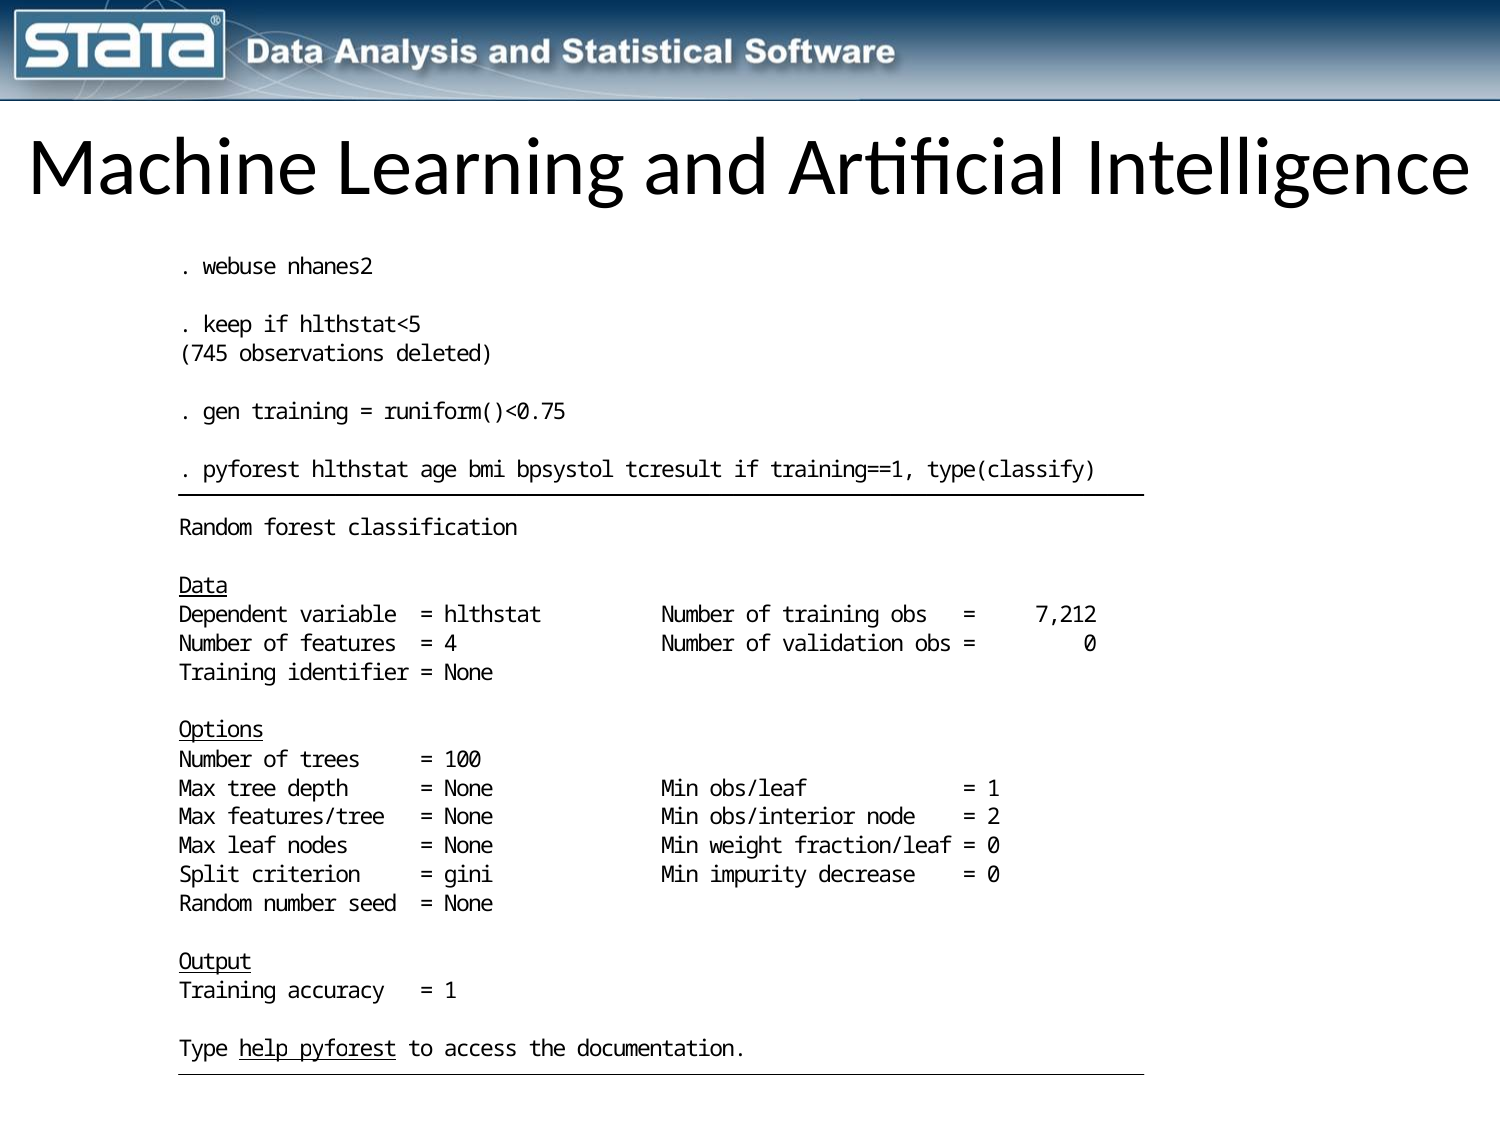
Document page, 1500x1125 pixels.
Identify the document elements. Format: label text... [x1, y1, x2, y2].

picture [174, 249, 1188, 1091]
title Machine Learning and Artificial Intelligence [0, 99, 1500, 224]
picture [0, 0, 1500, 99]
